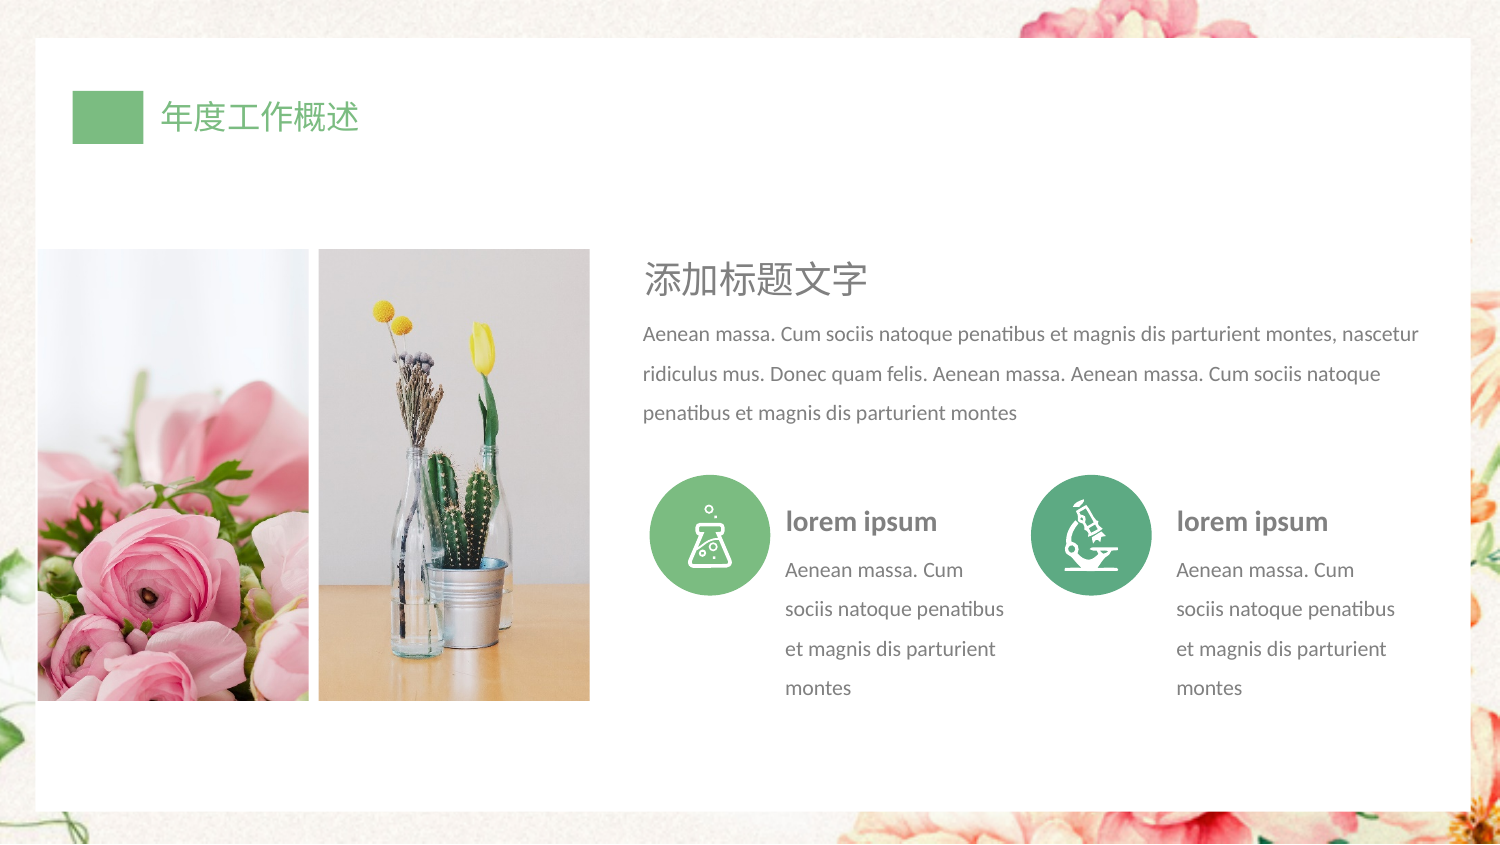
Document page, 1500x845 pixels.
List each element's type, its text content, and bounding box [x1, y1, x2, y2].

text_box lorem ipsum [1162, 494, 1351, 545]
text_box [37, 248, 590, 701]
text_box Aenean massa. Cum sociis natoque penatibus et magnis dis parturient montes [1161, 535, 1423, 708]
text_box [1030, 474, 1152, 596]
text_box Aenean massa. Cum sociis natoque penatibus et magnis dis parturient montes [770, 535, 1032, 708]
text_box lorem ipsum [771, 494, 960, 545]
text_box [647, 472, 771, 598]
text_box Aenean massa. Cum sociis natoque penatibus et magnis dis parturient montes, nascetur ridiculus mus. Donec quam felis. Aenean massa. Aenean massa. Cum sociis natoque penatibus et magnis dis parturient montes [628, 299, 1459, 433]
picture [0, 0, 1500, 844]
text_box 添加标题文字 [629, 249, 885, 309]
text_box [680, 515, 740, 575]
